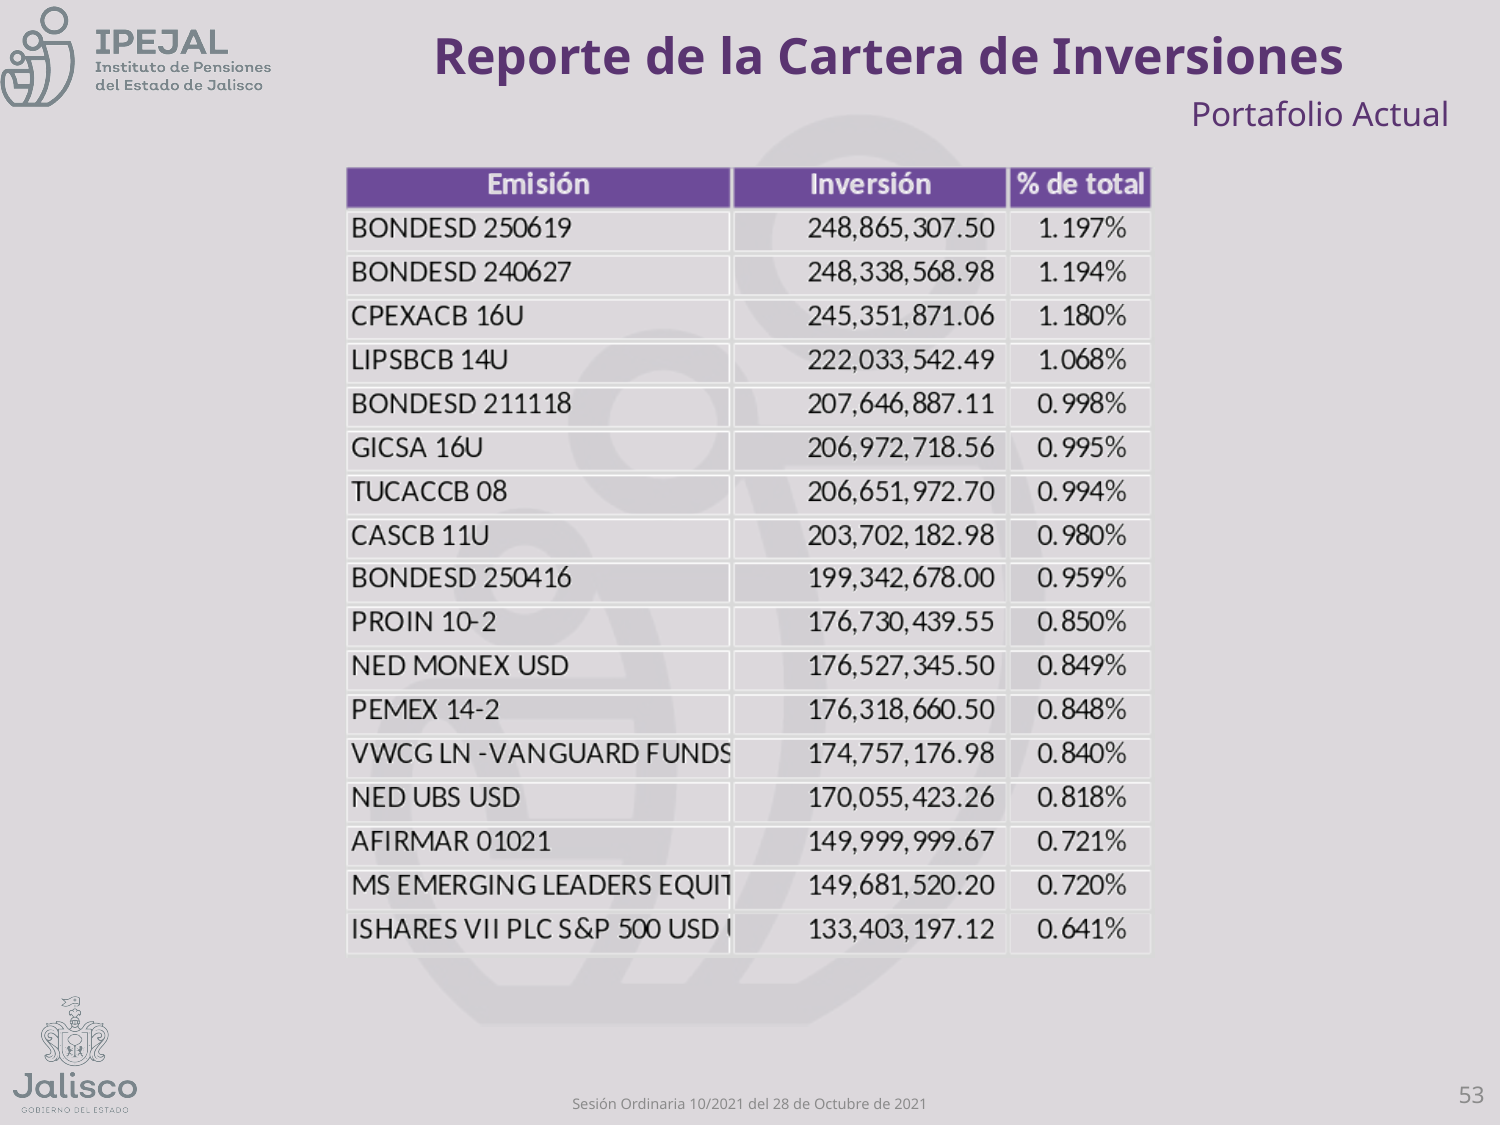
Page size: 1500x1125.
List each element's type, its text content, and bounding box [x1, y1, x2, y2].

picture [344, 166, 1156, 959]
picture [0, 988, 166, 1125]
text_box Reporte de la Cartera de Inversiones [277, 23, 1500, 149]
footer Sesión Ordinaria 10/2021 del 28 de Octubre de 2021 [472, 1074, 1028, 1125]
text_box Portafolio Actual [1176, 86, 1465, 141]
slide_number 53 [1411, 1066, 1500, 1125]
picture [0, 6, 271, 107]
